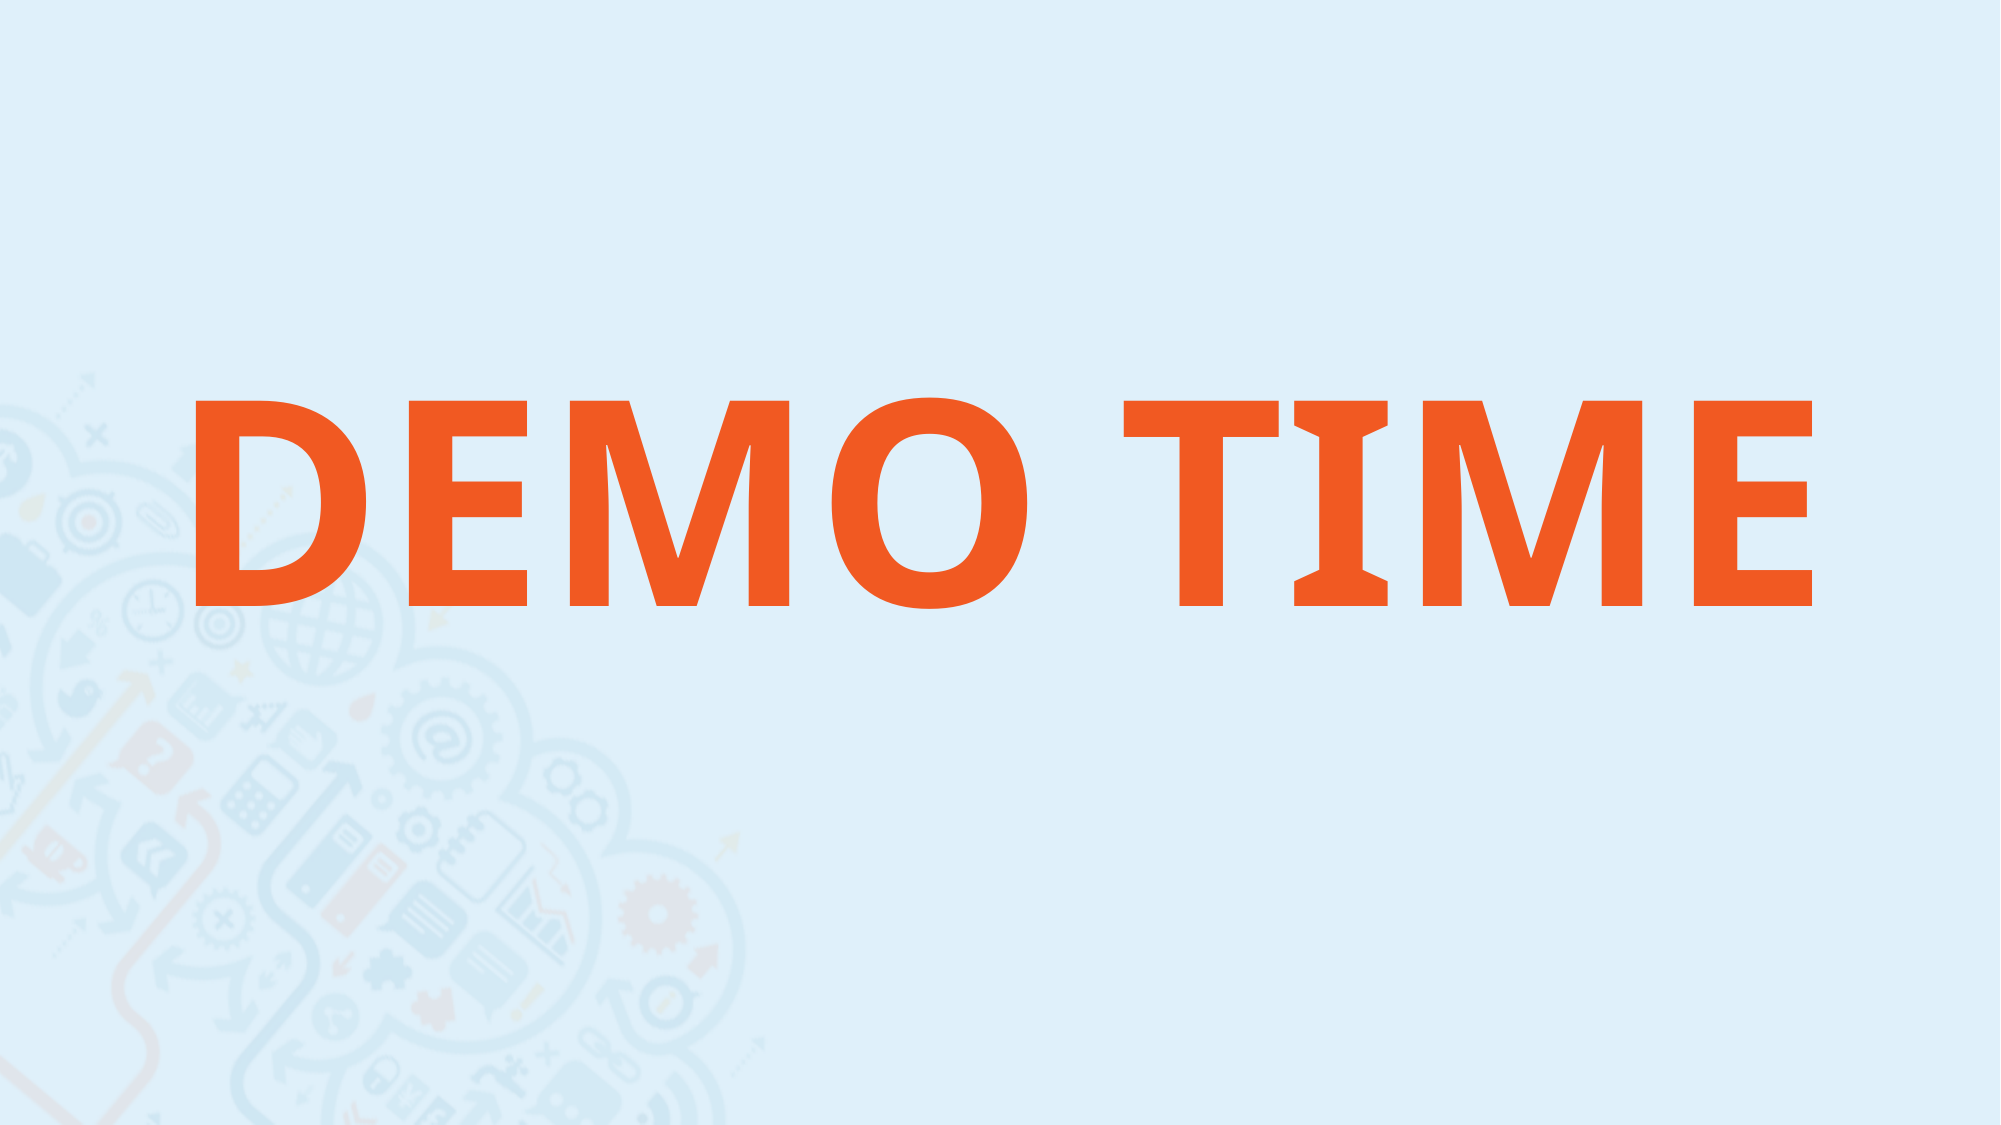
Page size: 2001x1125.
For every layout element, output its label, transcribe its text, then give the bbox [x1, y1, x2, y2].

picture [0, 0, 2001, 1125]
title DEMO TIME [137, 59, 1863, 968]
